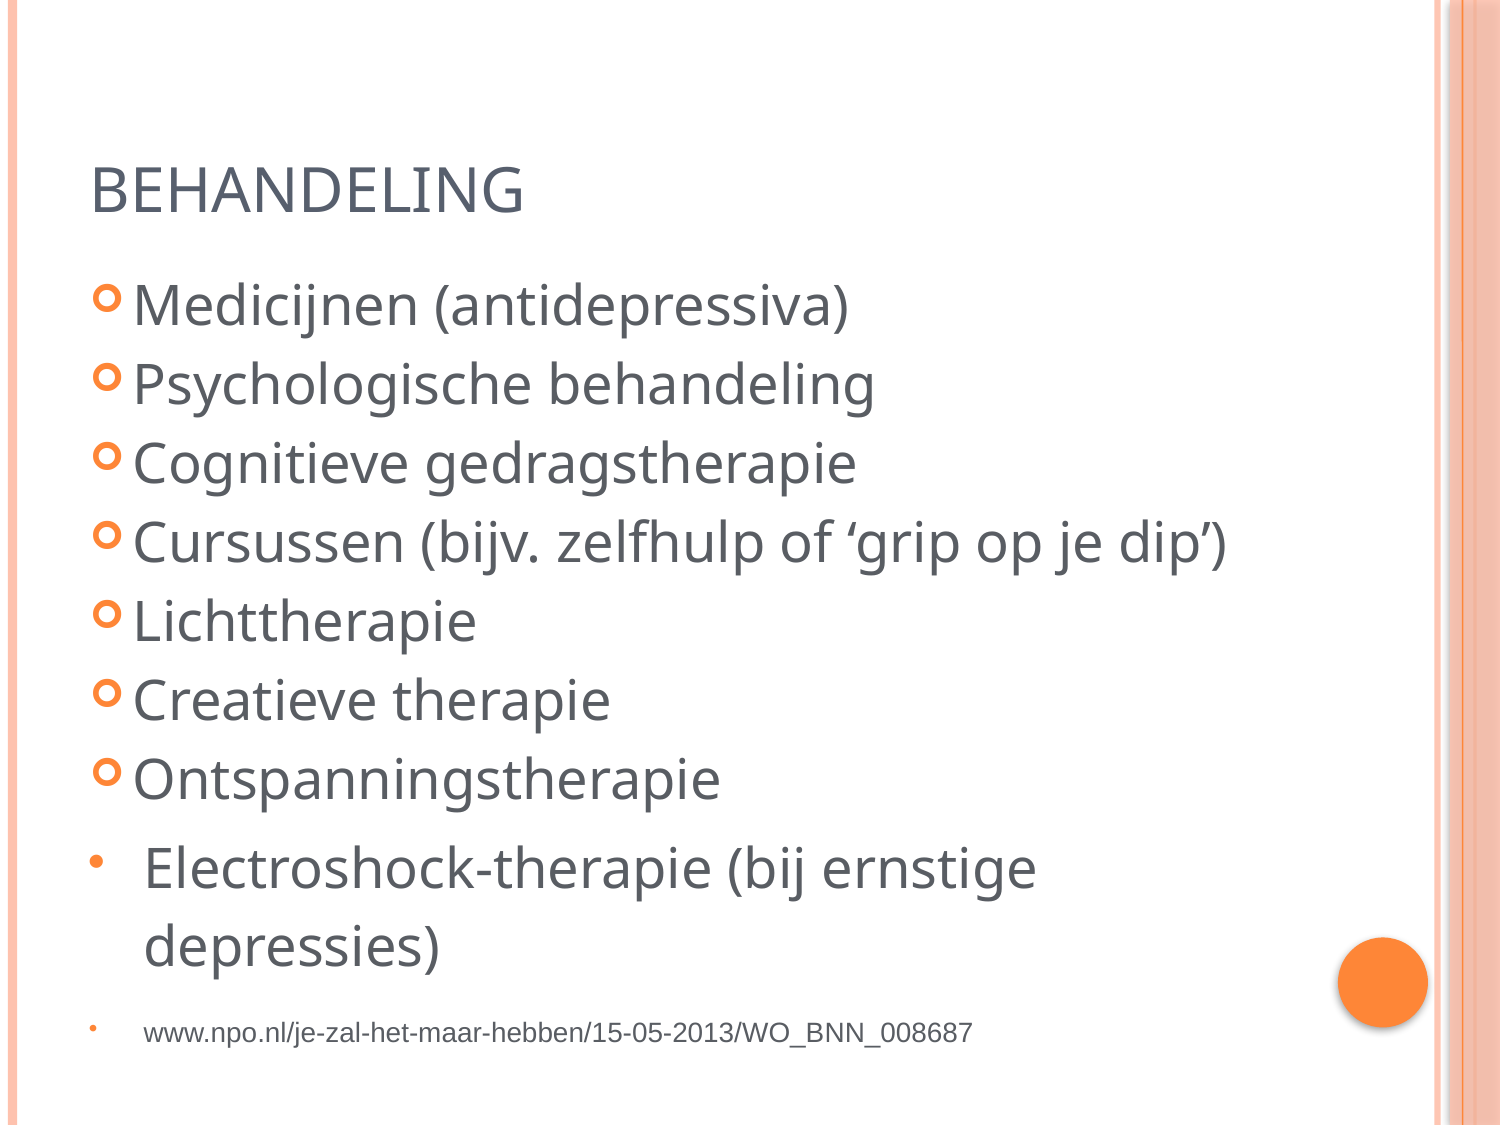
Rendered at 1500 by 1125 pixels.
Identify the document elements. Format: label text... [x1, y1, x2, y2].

list Medicijnen (antidepressiva) Psychologische behandeling Cognitieve gedragstherapie Cursussen (bijv. zelfhulp of ‘grip op je dip’) Lichttherapie Creatieve therapie Ontspanningstherapie Electroshock-therapie (bij ernstige depressies) www.npo.nl/je-zal-het-maar-hebben/15-05-2013/WO_BNN_008687 [75, 262, 1300, 1062]
title Behandeling [75, 45, 1300, 233]
